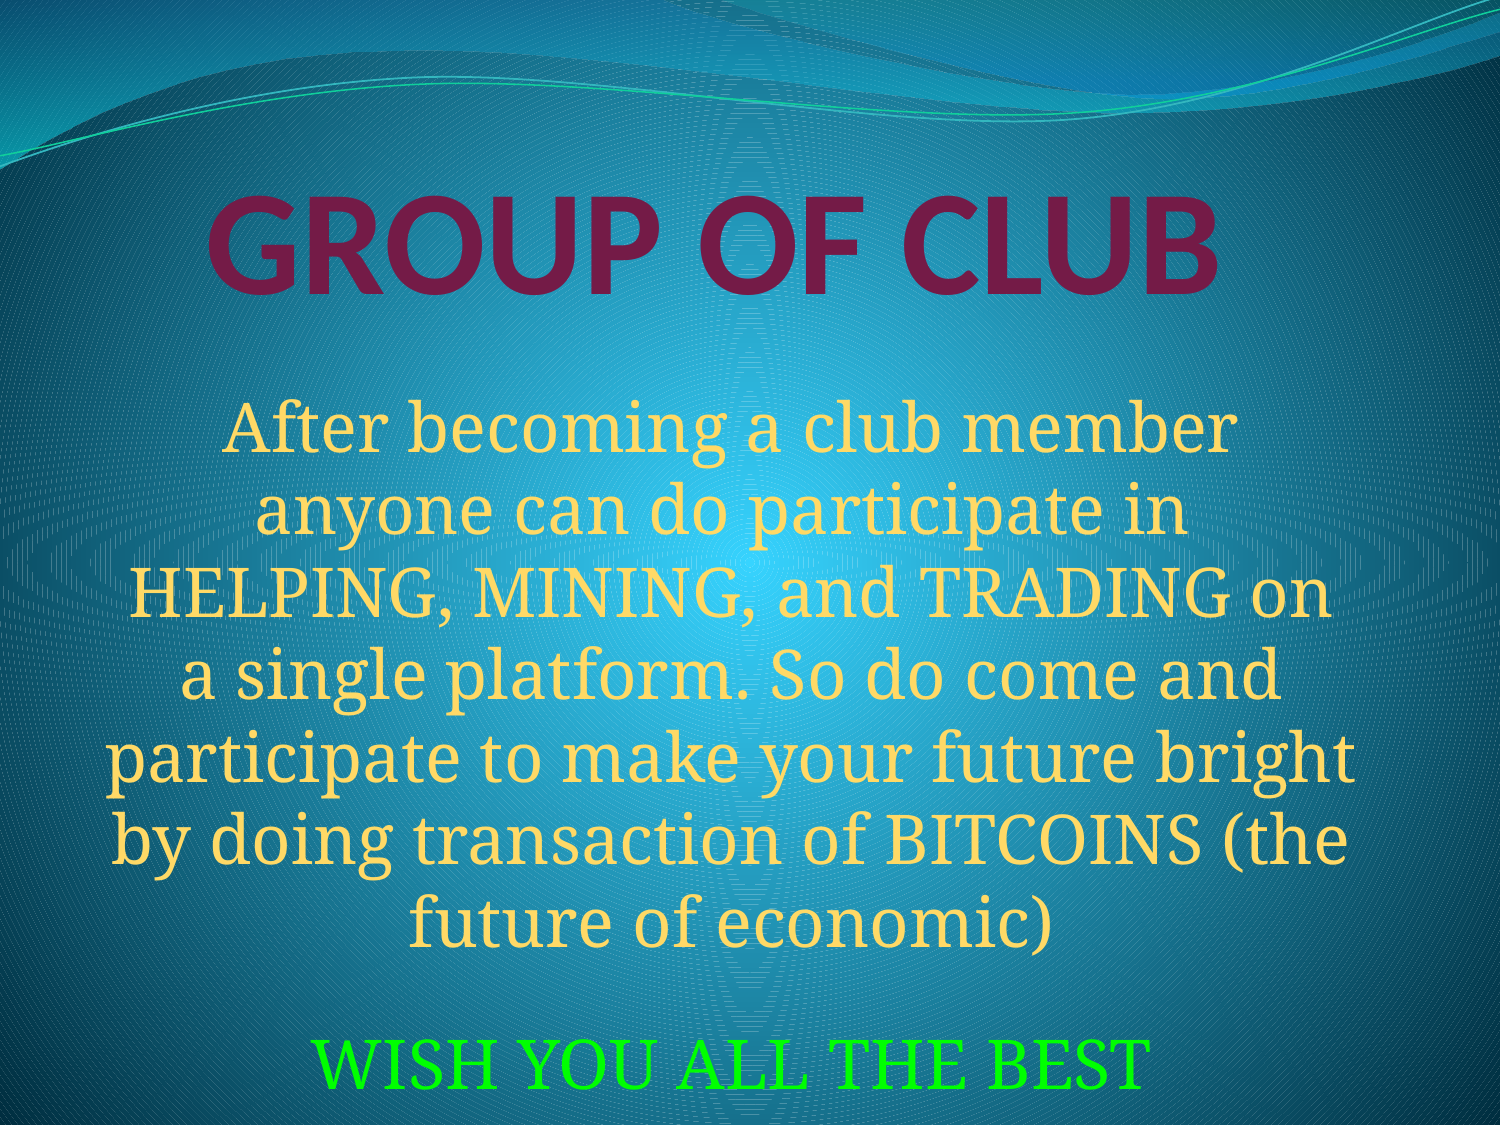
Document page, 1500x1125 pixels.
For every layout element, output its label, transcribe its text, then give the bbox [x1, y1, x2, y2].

subtitle After becoming a club member anyone can do participate in HELPING, MINING, and TRADING on a single platform. So do come and participate to make your future bright by doing transaction of BITCOINS (the future of economic) WISH YOU ALL THE BEST [87, 368, 1376, 818]
title GROUP OF CLUB [87, 224, 1376, 341]
